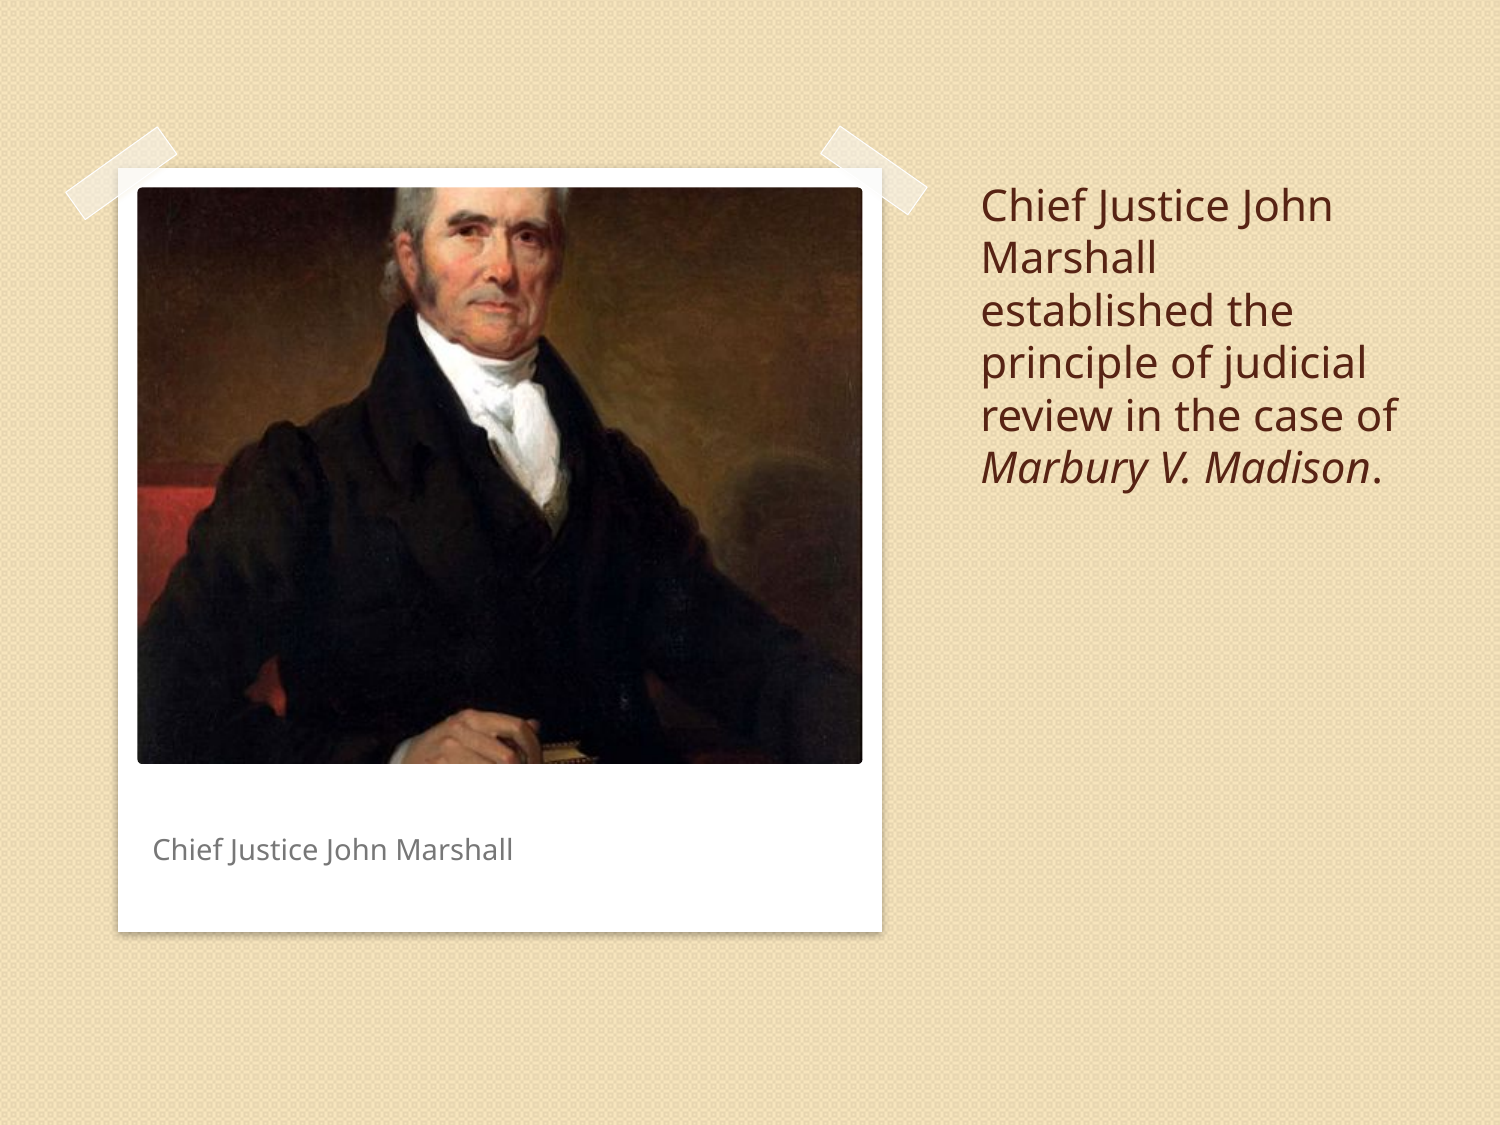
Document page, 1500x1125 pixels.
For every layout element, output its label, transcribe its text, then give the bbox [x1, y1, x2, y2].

list Chief Justice John Marshall [137, 787, 863, 913]
picture [137, 187, 863, 765]
title Chief Justice John Marshall established the principle of judicial review in the case of Marbury V. Madison. [965, 174, 1416, 500]
